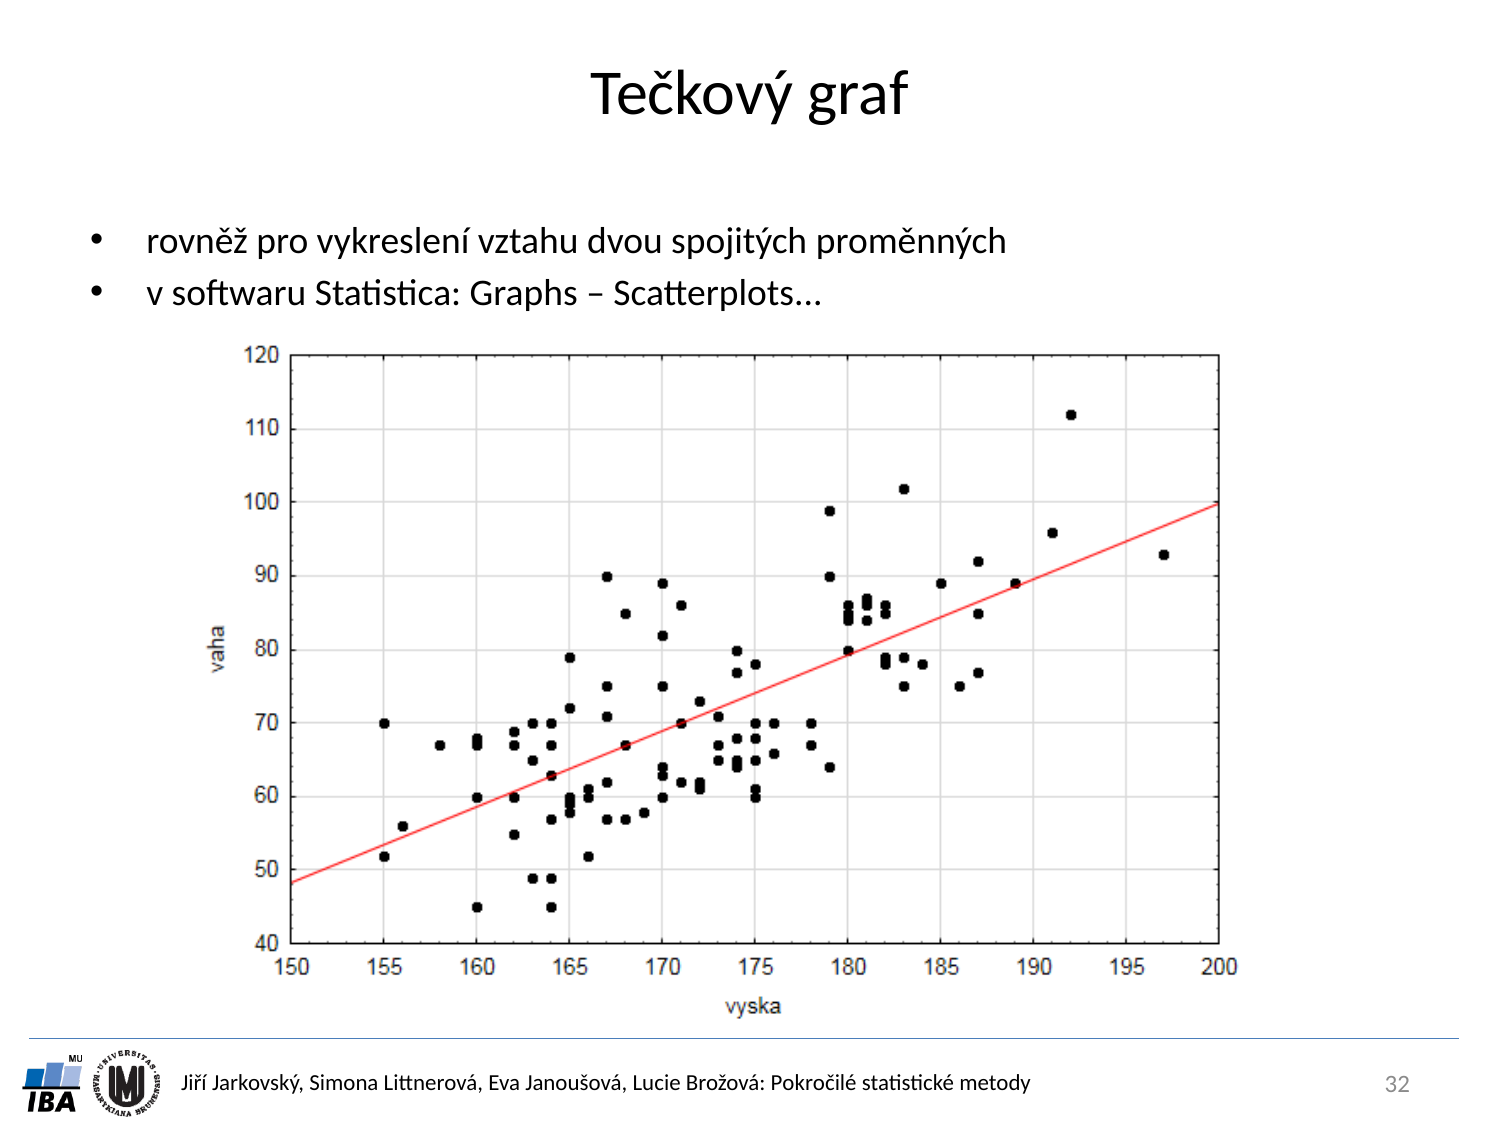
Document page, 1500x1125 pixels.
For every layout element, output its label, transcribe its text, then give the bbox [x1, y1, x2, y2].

picture [22, 1055, 82, 1112]
title Tečkový graf [75, 42, 1425, 135]
picture [194, 343, 1247, 1030]
slide_number 32 [1074, 1052, 1425, 1113]
picture [93, 1050, 160, 1117]
list rovněž pro vykreslení vztahu dvou spojitých proměnných v softwaru Statistica: Graphs – Scatterplots... [75, 208, 1425, 1005]
